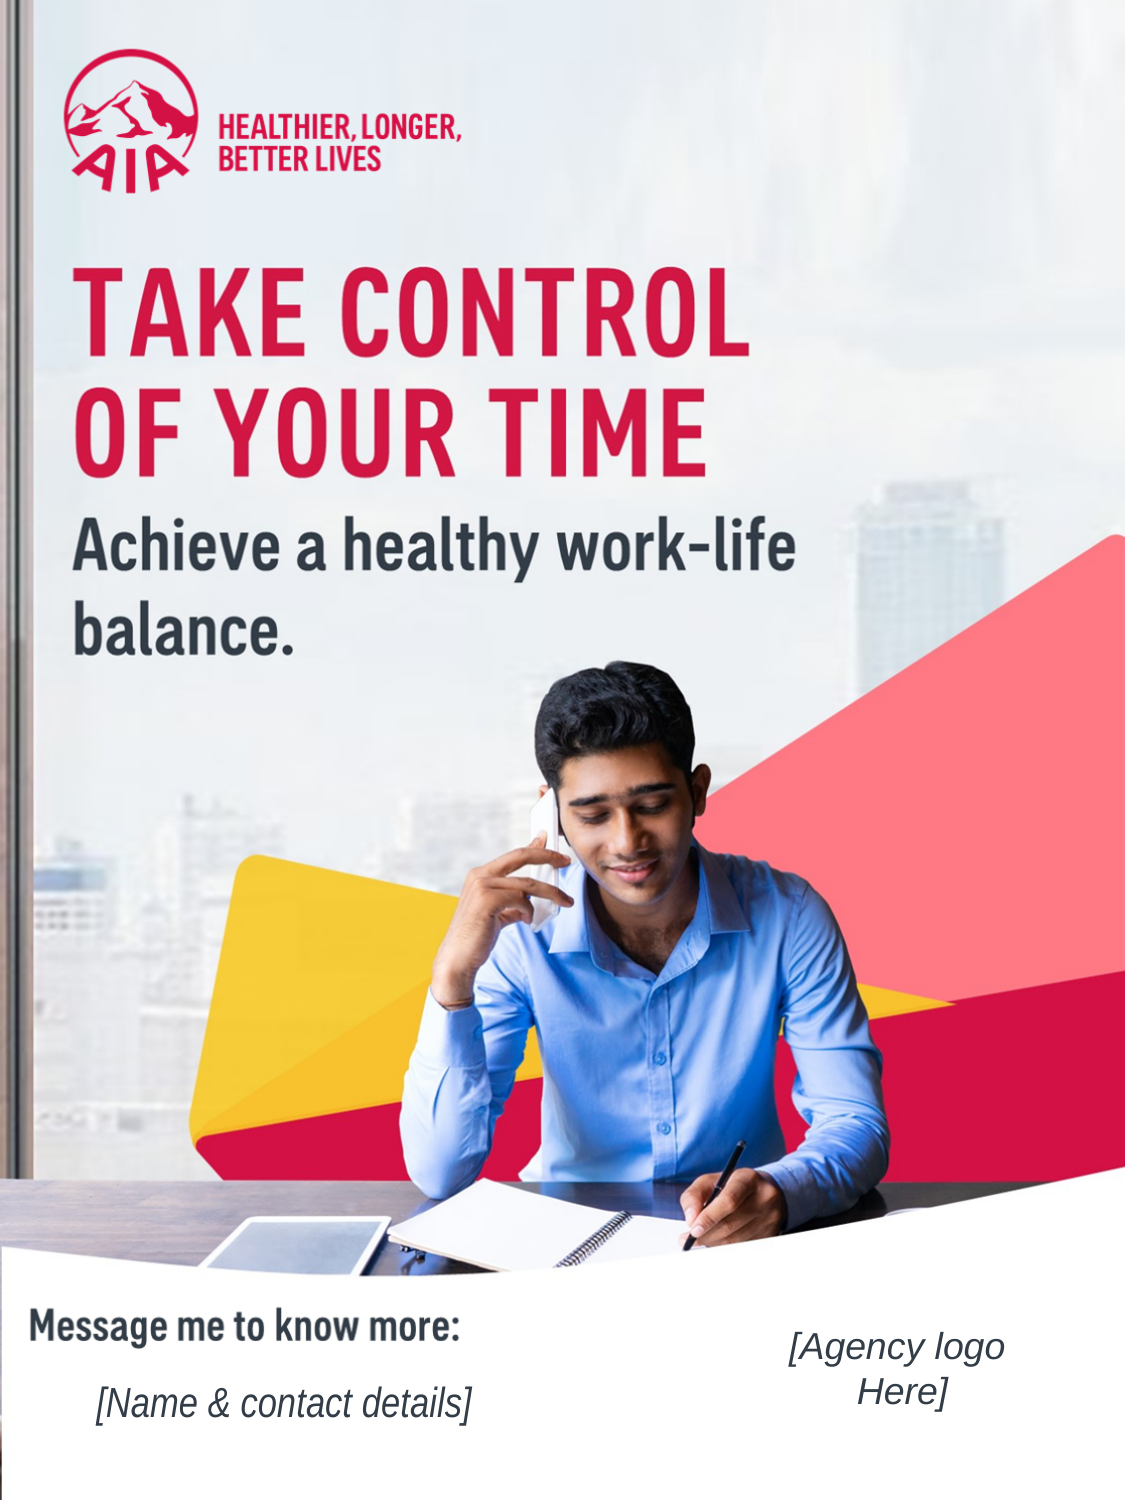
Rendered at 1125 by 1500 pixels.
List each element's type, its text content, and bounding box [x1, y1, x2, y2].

text_box [Name & contact details] [81, 1367, 812, 1433]
picture [0, 0, 1125, 1500]
text_box [Agency logo Here] [761, 1314, 1044, 1420]
